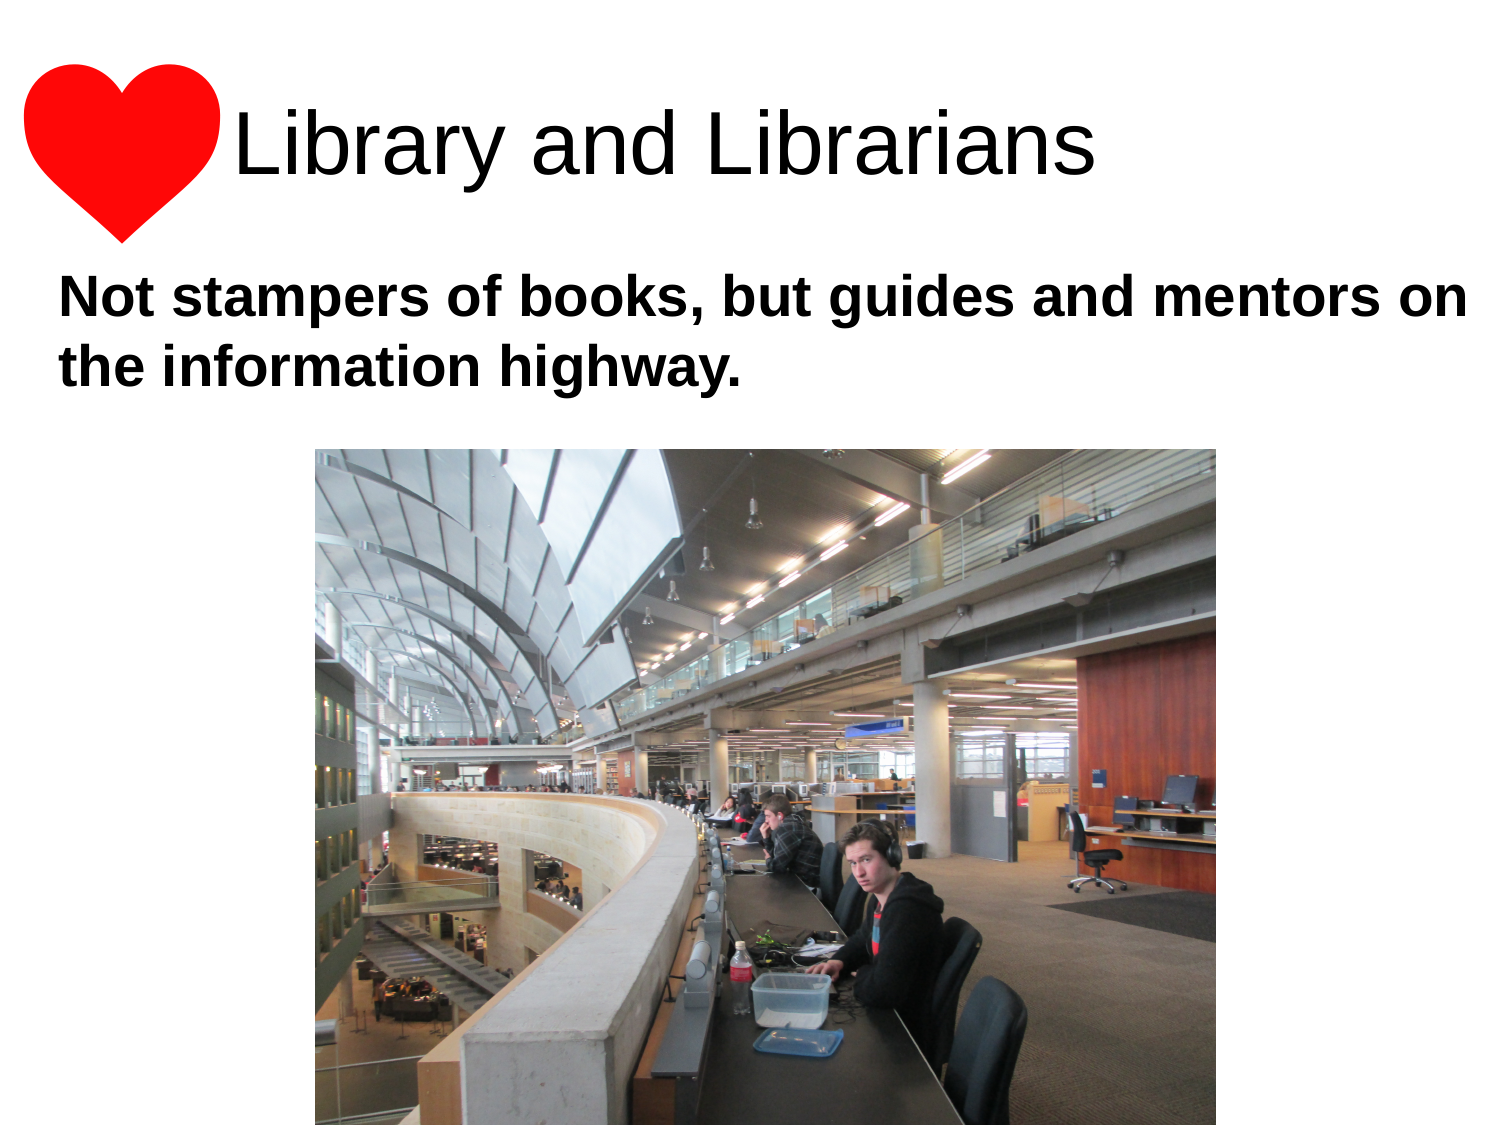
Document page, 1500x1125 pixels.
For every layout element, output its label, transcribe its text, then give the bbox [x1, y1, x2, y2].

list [237, 449, 1294, 1125]
title the Library and Librarians [74, 14, 1426, 249]
picture [0, 44, 247, 264]
text_box Not stampers of books, but guides and mentors on the information highway. [50, 249, 1500, 463]
